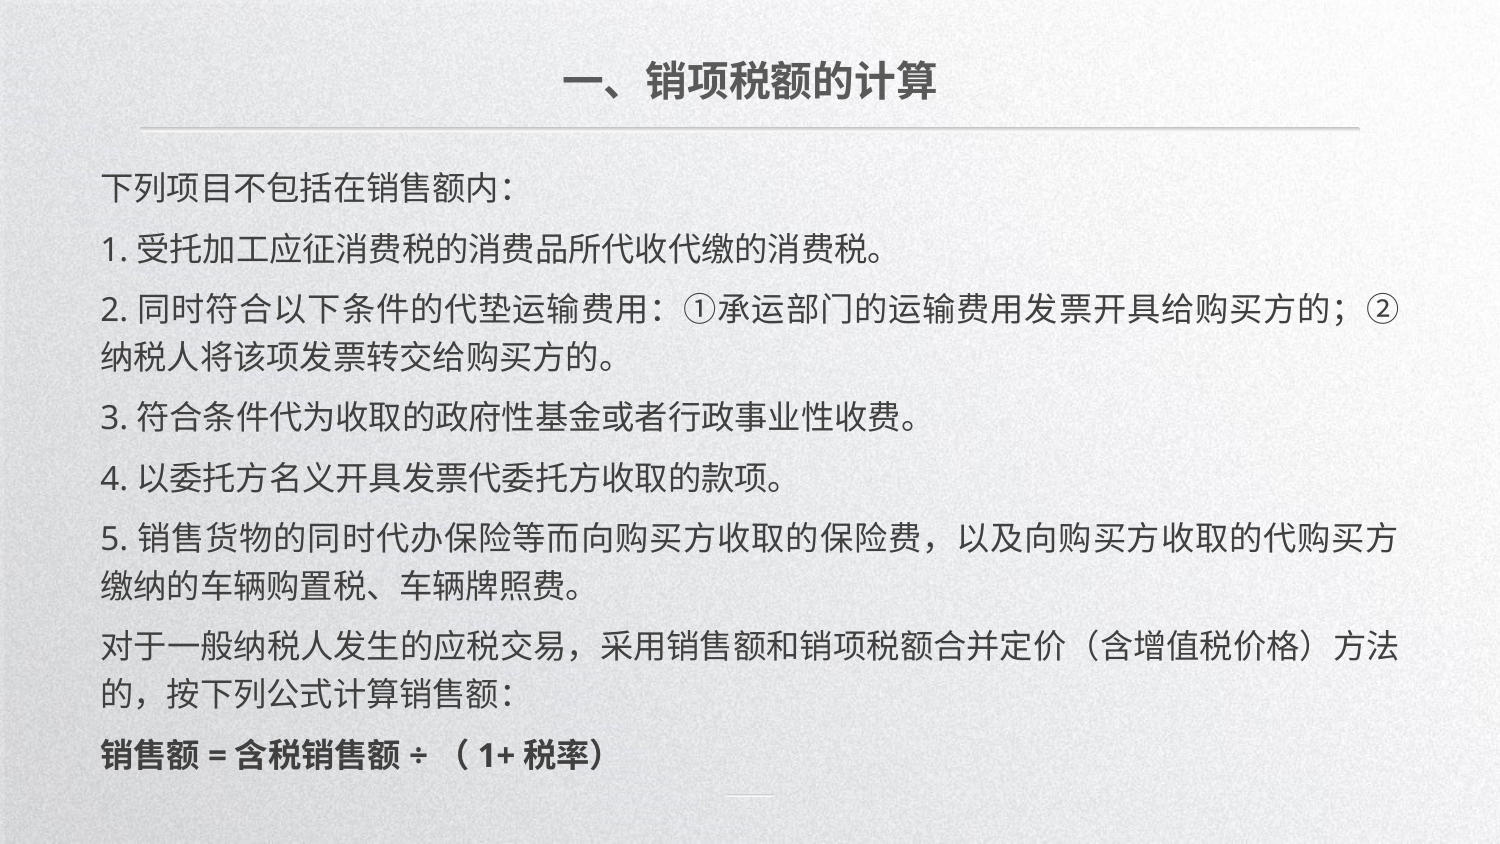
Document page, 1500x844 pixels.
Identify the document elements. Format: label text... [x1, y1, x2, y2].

picture [0, 0, 1500, 844]
text_box 一、销项税额的计算 [460, 49, 1039, 111]
text_box 下列项目不包括在销售额内： 1.受托加工应征消费税的消费品所代收代缴的消费税。 2.同时符合以下条件的代垫运输费用：①承运部门的运输费用发票开具给购买方的；②纳税人将该项发票转交给购买方的。 3.符合条件代为收取的政府性基金或者行政事业性收费。 4.以委托方名义开具发票代委托方收取的款项。 5.销售货物的同时代办保险等而向购买方收取的保险费，以及向购买方收取的代购买方缴纳的车辆购置税、车辆牌照费。 对于一般纳税人发生的应税交易，采用销售额和销项税额合并定价（含增值税价格）方法的，按下列公式计算销售额： 销售额=含税销售额÷（1+税率） [100, 159, 1400, 835]
